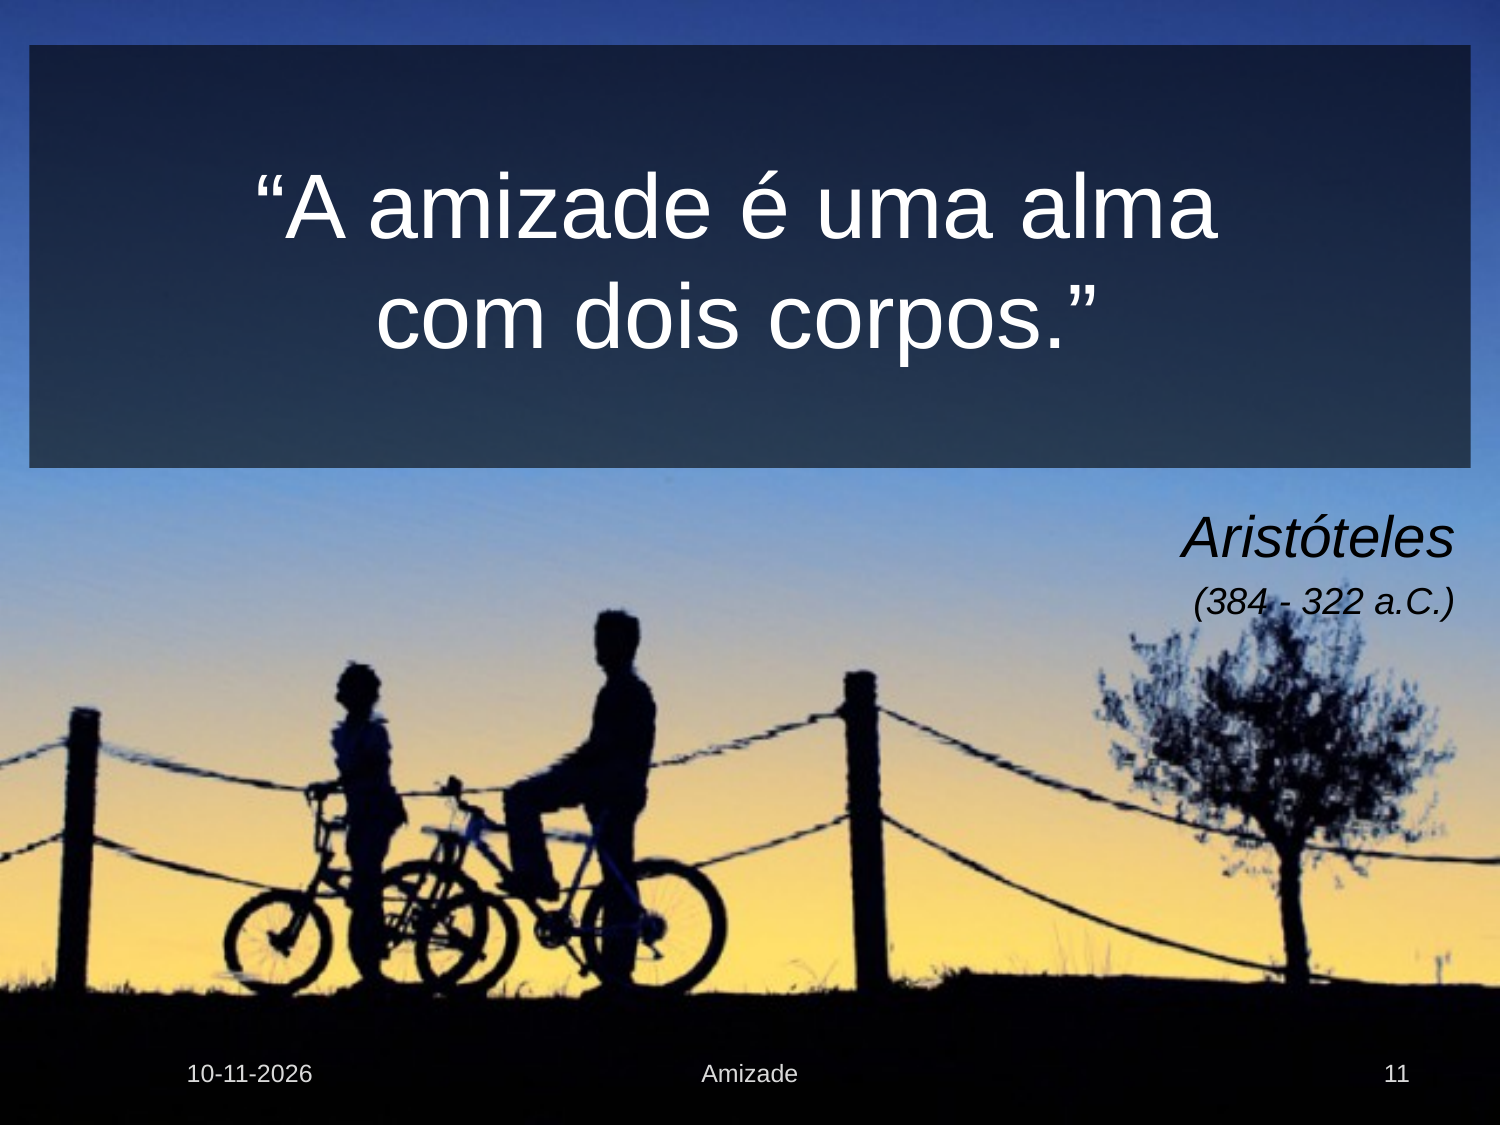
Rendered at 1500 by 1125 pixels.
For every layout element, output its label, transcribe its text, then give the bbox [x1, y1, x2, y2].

picture [0, 0, 1500, 1125]
list Aristóteles (384 - 322 a.C.) [41, 491, 1471, 575]
slide_number 11 [1074, 1042, 1425, 1103]
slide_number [75, 1042, 425, 1103]
title “A amizade é uma alma com dois corpos.” [29, 45, 1471, 468]
footer Amizade [512, 1042, 988, 1103]
